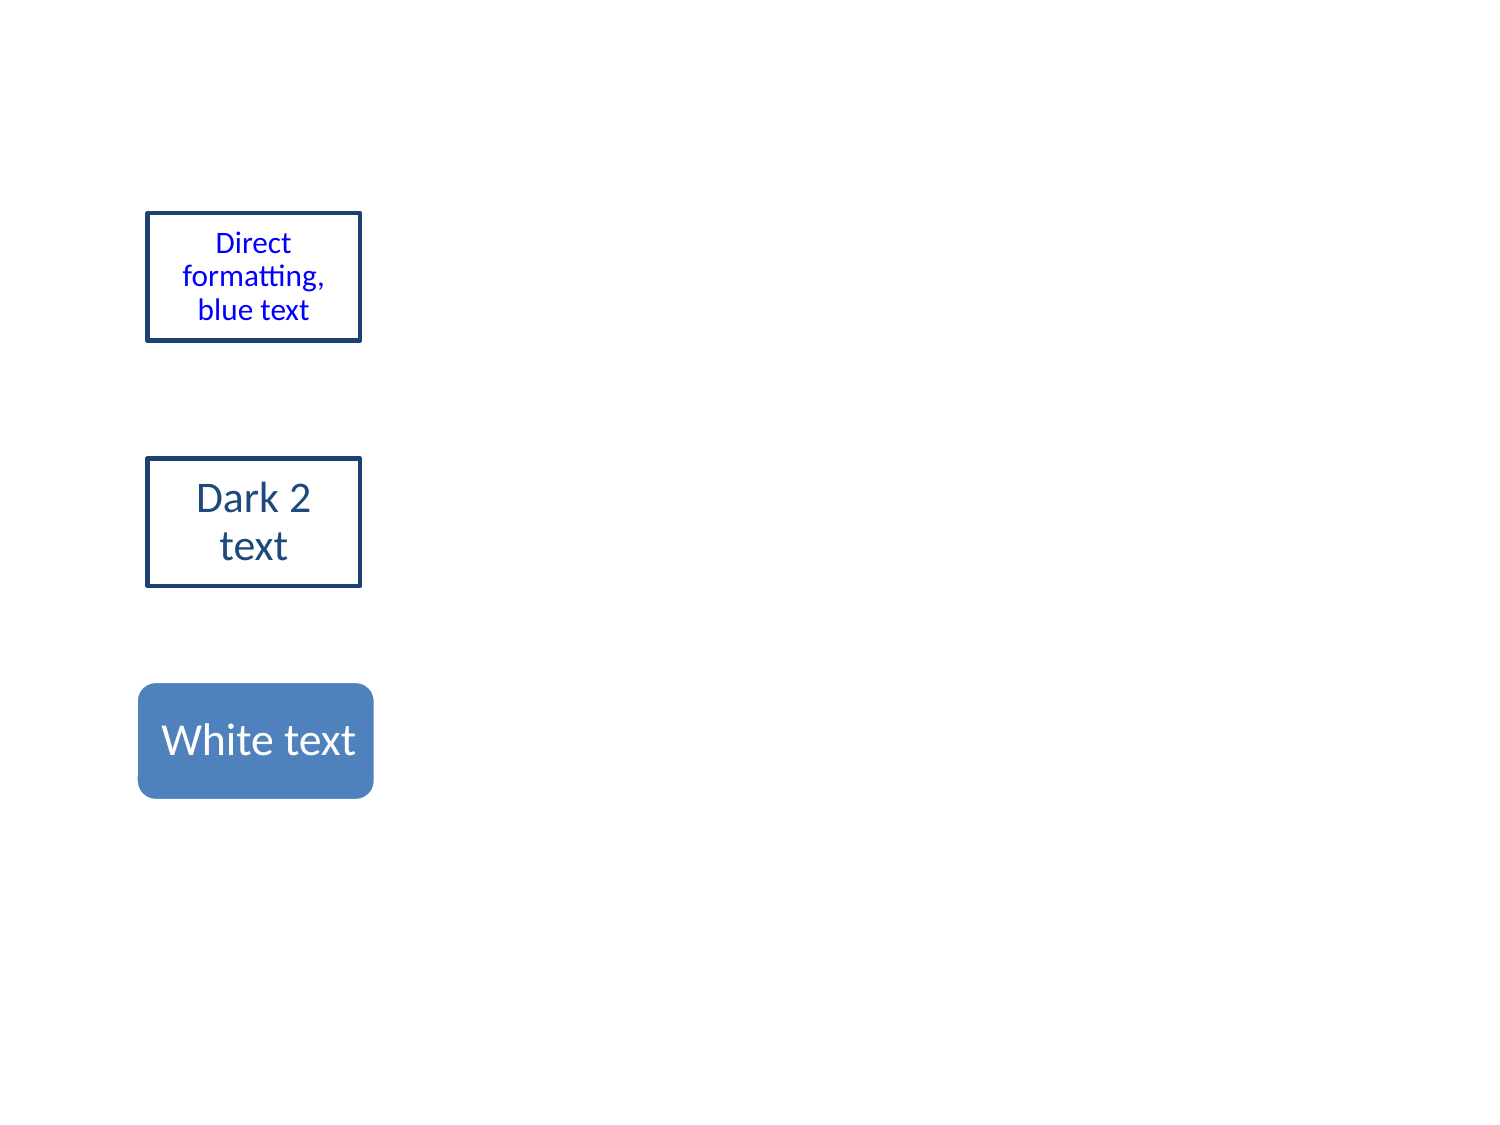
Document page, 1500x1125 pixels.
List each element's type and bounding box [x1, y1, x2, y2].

text_box [147, 432, 361, 587]
text_box [147, 207, 361, 341]
text_box [135, 656, 377, 826]
